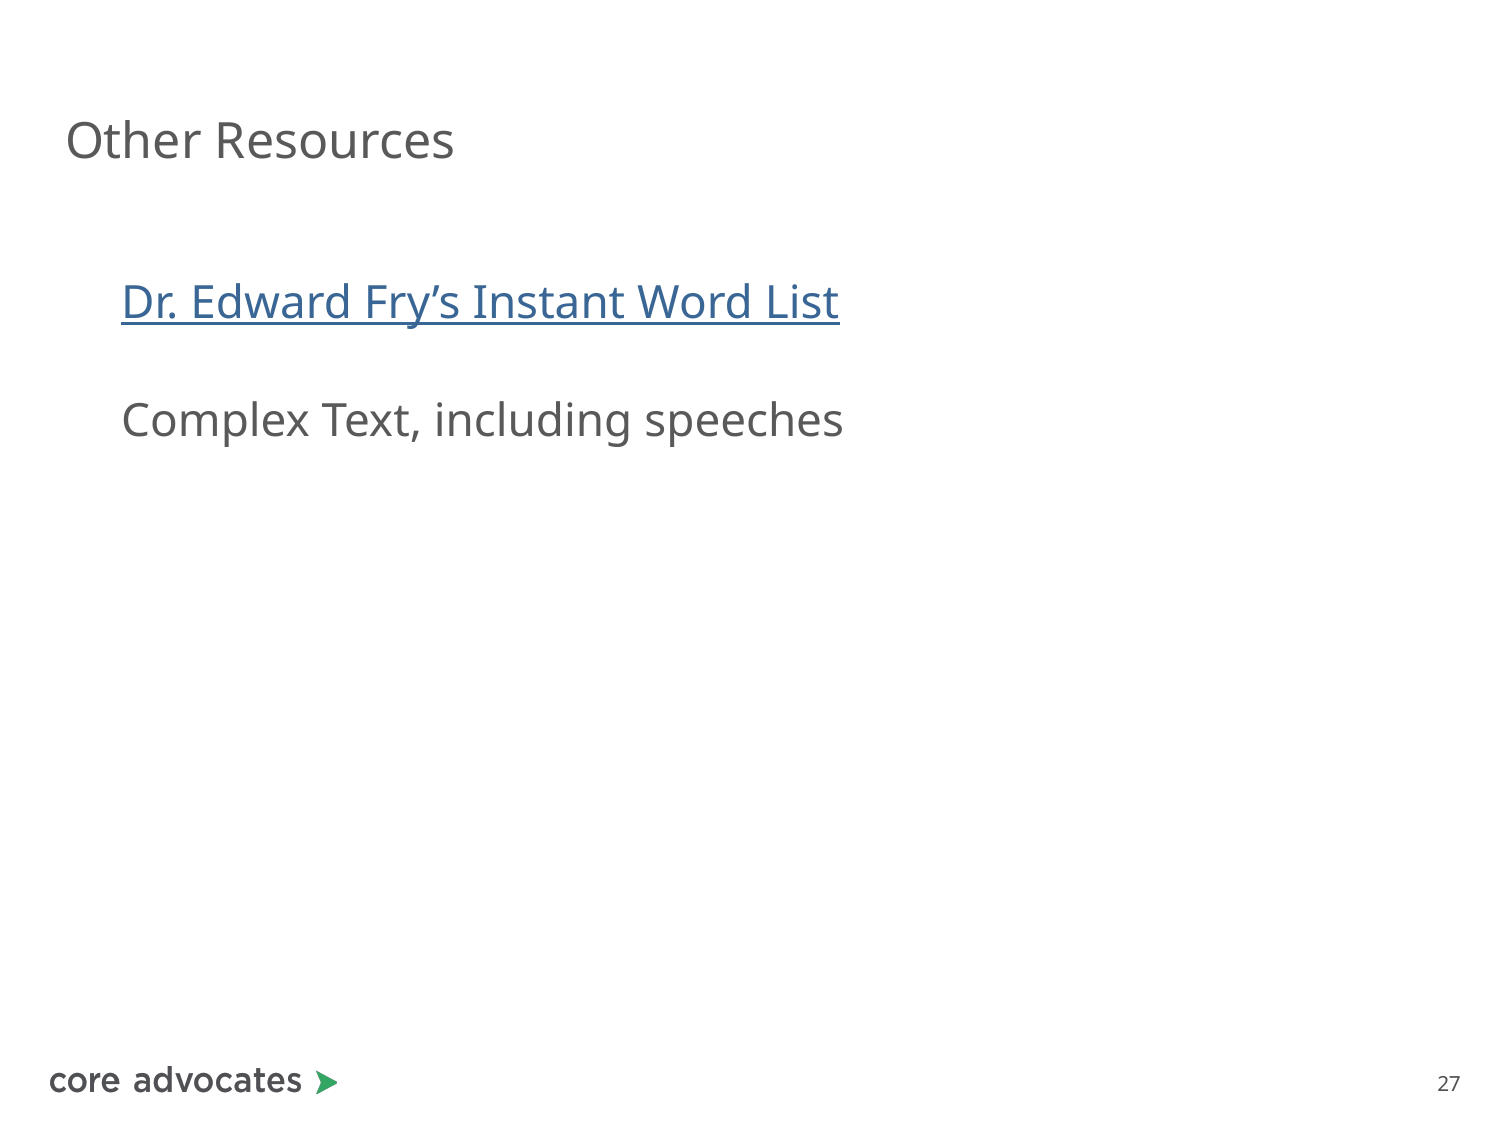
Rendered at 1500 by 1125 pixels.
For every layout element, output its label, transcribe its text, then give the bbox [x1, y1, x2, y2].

picture [50, 1066, 337, 1094]
title Other Resources [50, 45, 1457, 233]
list Dr. Edward Fry’s Instant Word List Complex Text, including speeches [50, 257, 1457, 1001]
